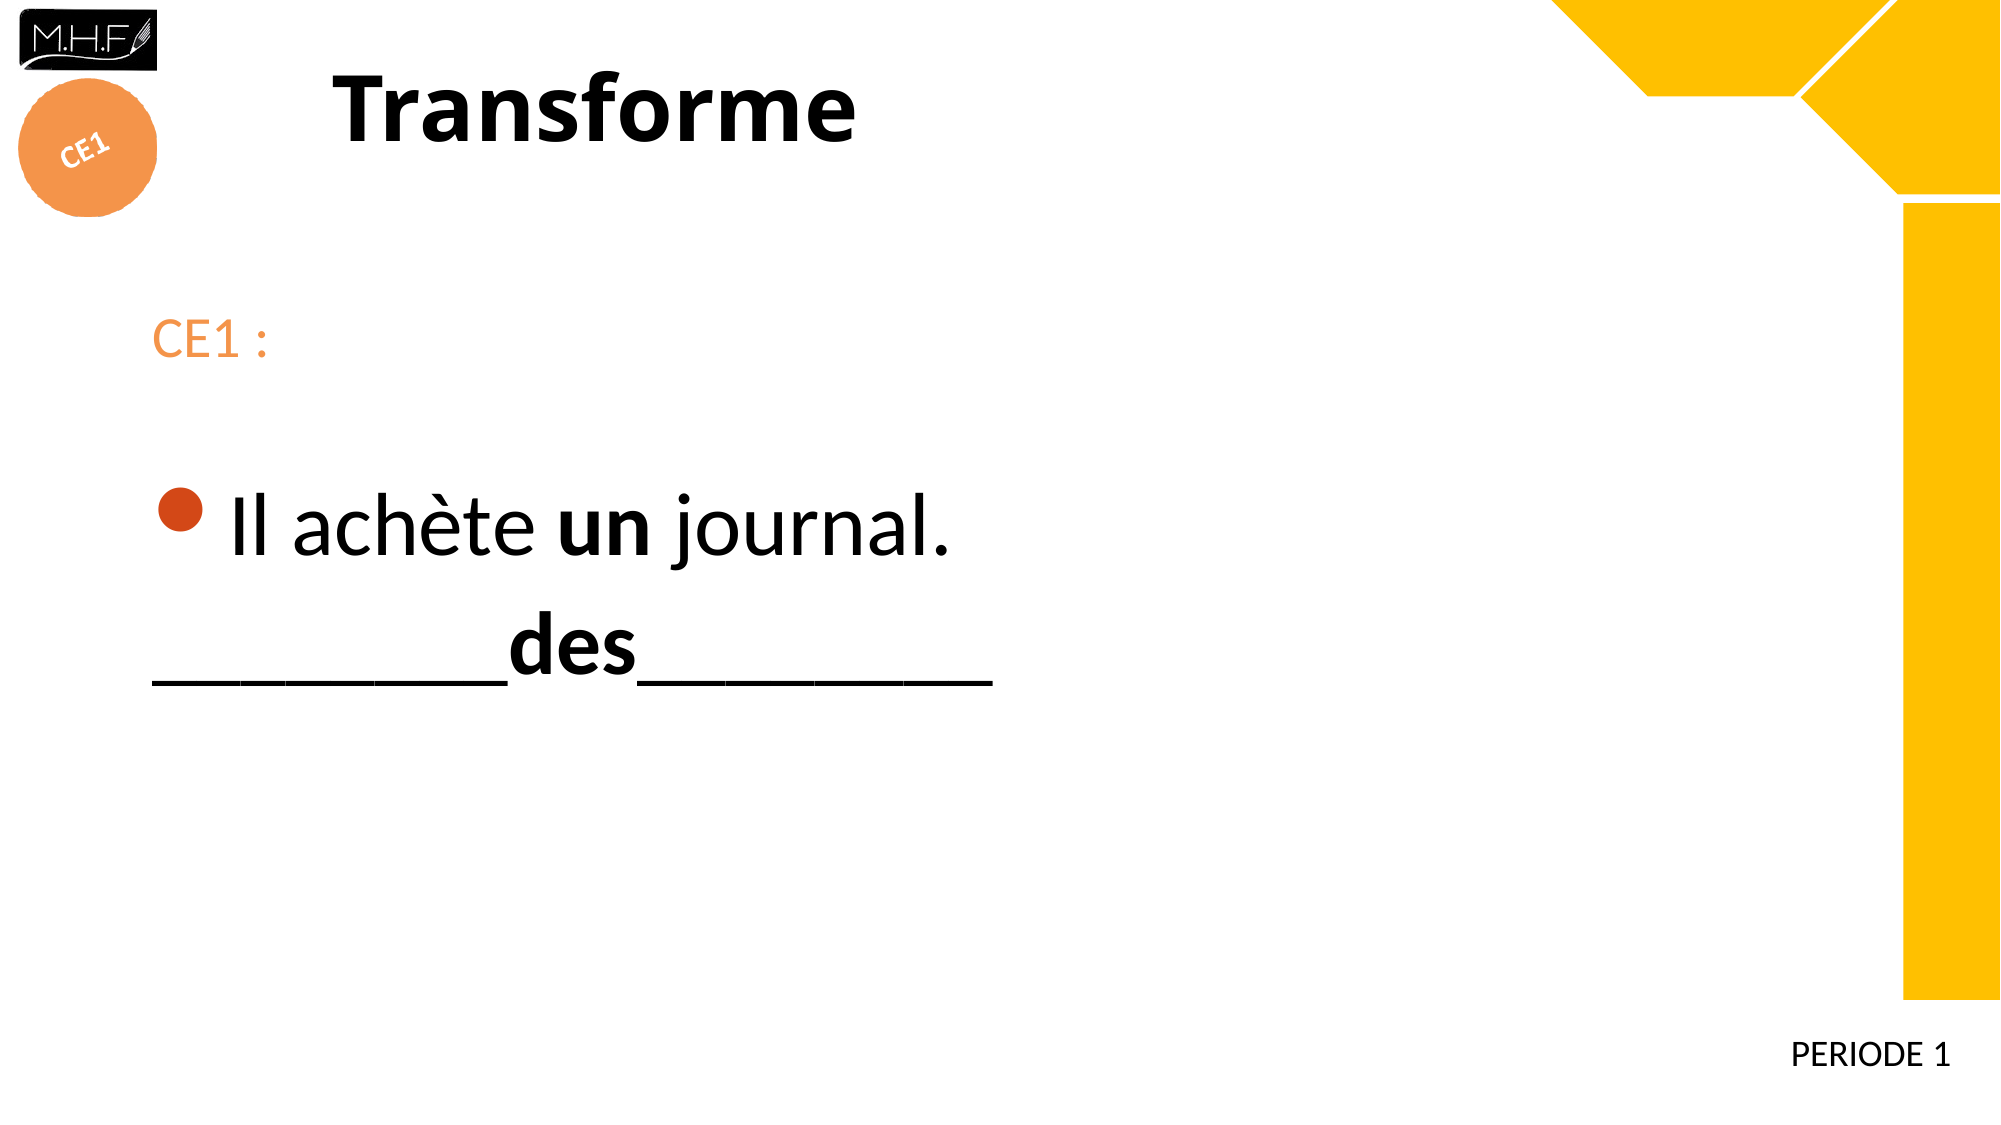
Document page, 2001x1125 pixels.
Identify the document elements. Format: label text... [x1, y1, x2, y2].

picture [16, 7, 157, 74]
text_box PERIODE 1 [1362, 1021, 1967, 1082]
text_box [1902, 202, 2000, 1001]
picture [18, 78, 157, 218]
text_box [1799, 0, 2000, 196]
text_box [1549, 0, 1892, 98]
list CE1 : Il achète un journal. ________des________ [137, 299, 1863, 1048]
title Transforme [316, 3, 1863, 221]
